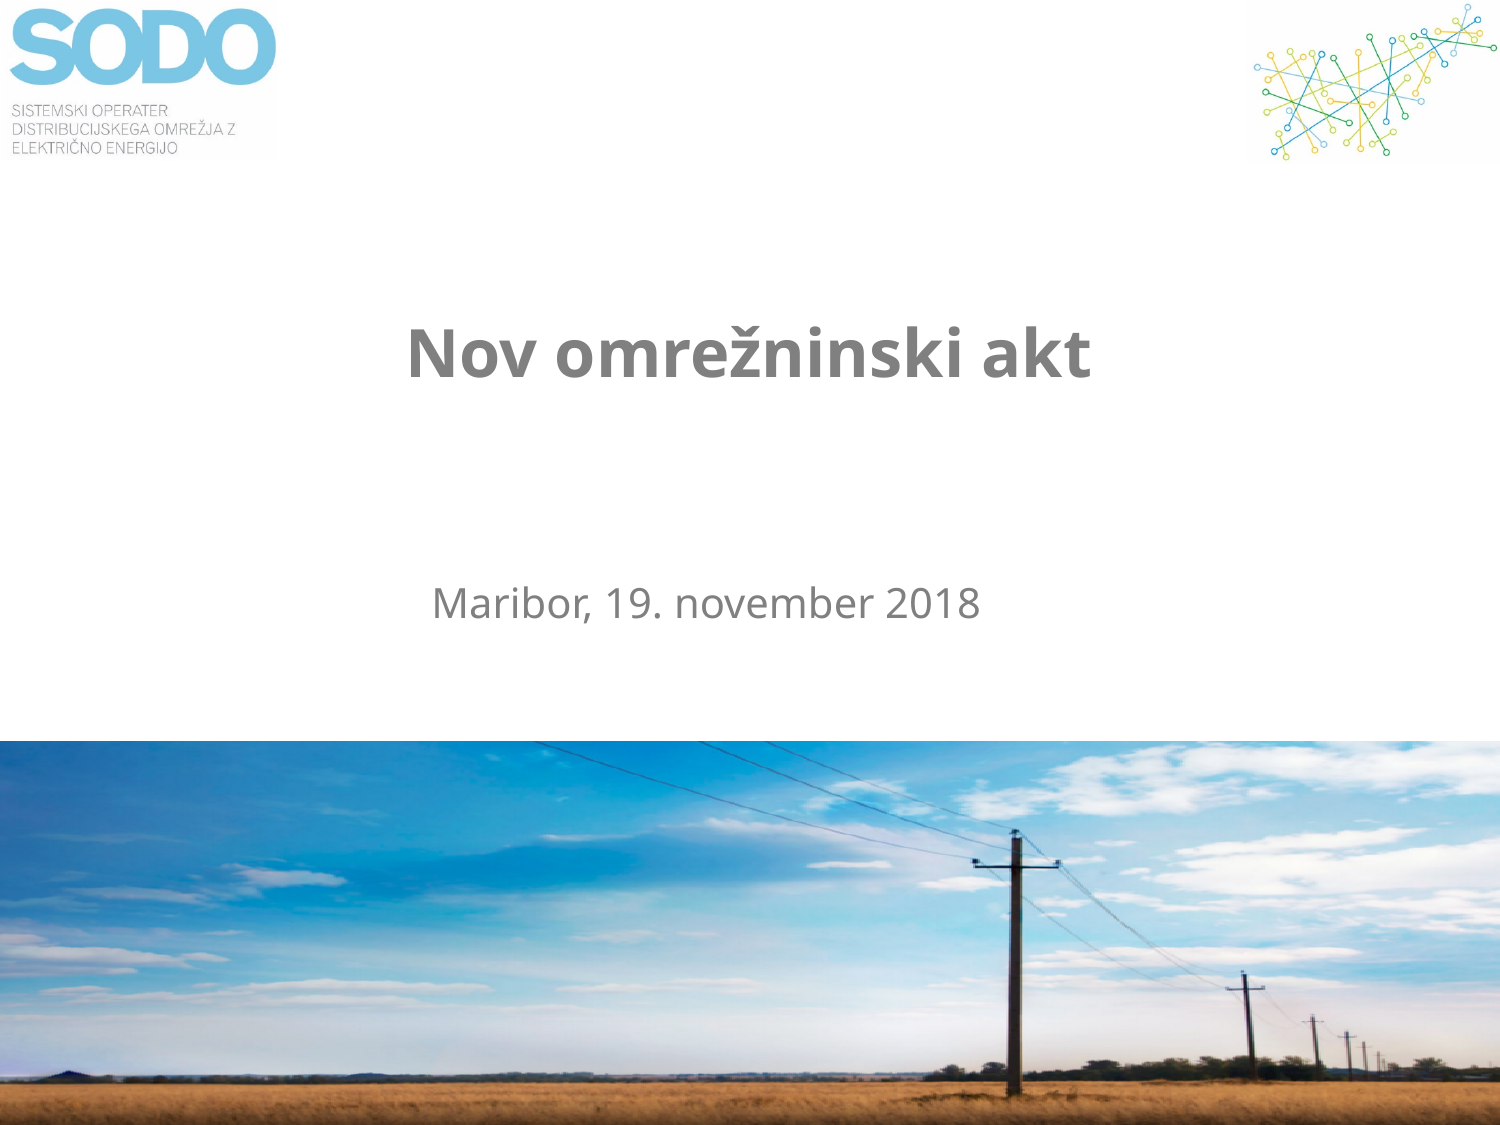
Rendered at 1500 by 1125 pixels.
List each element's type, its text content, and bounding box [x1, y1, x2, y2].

picture [487, 755, 499, 760]
picture [0, 740, 1500, 1125]
picture [0, 1, 278, 162]
title Nov omrežninski akt [111, 159, 1388, 543]
picture [750, 762, 762, 767]
subtitle Maribor, 19. november 2018 [218, 451, 1260, 739]
picture [1245, 0, 1500, 165]
